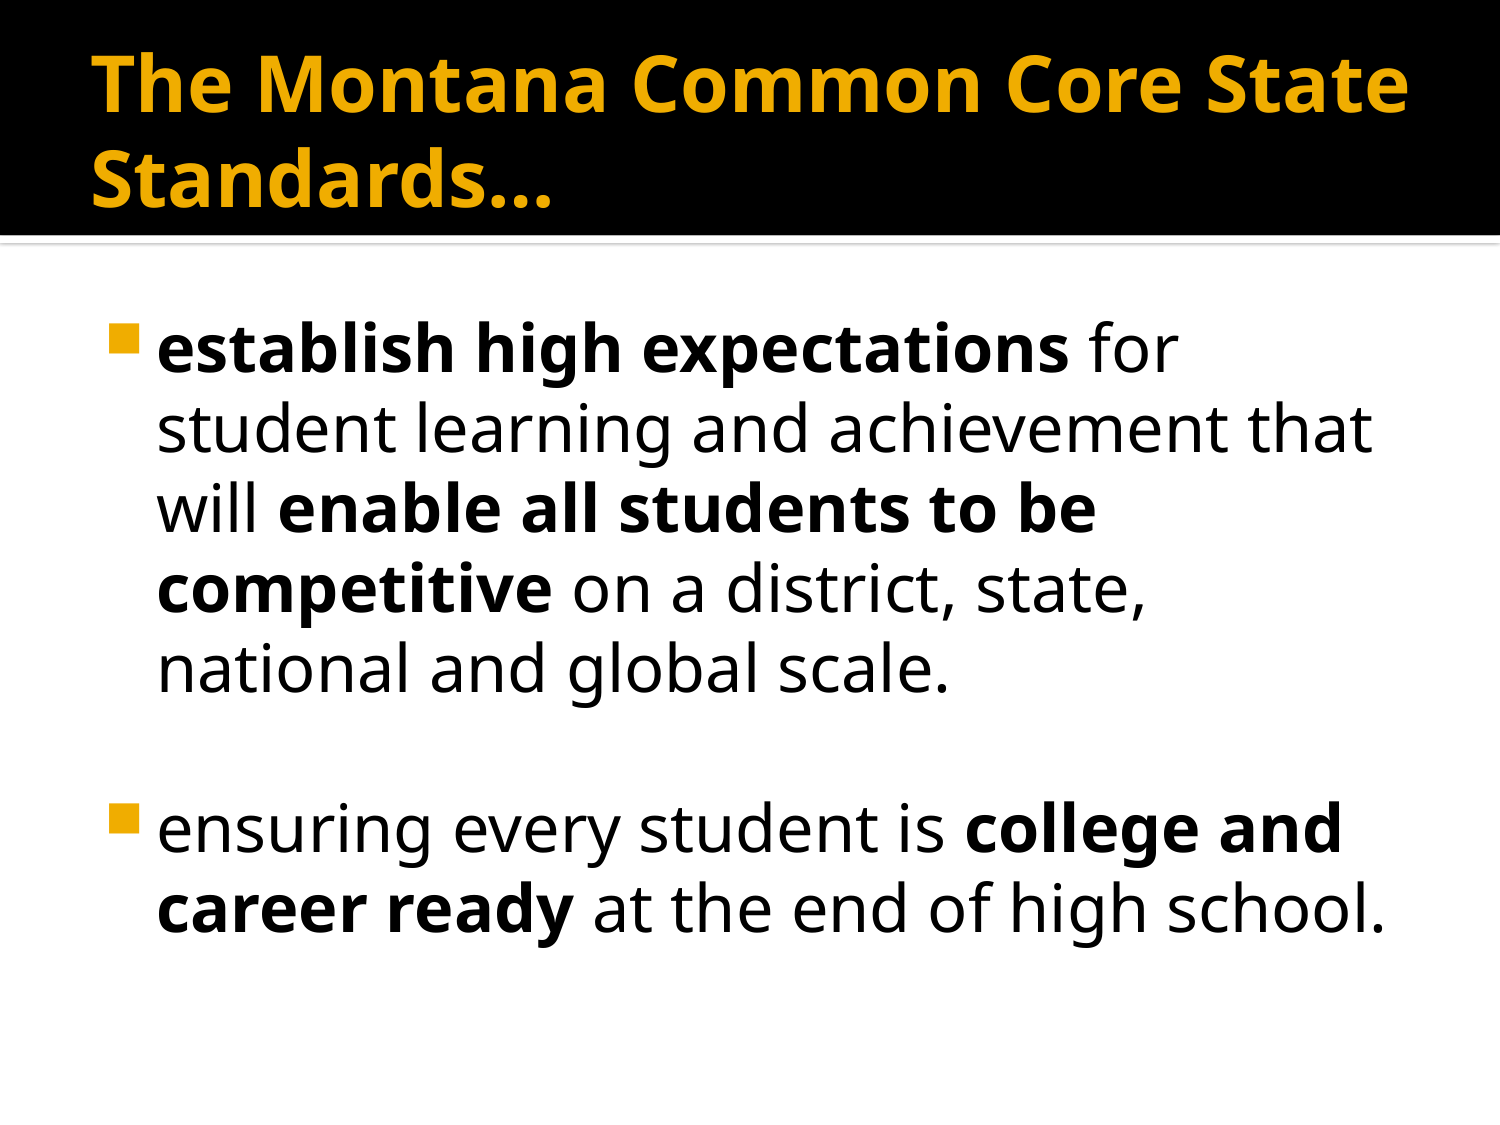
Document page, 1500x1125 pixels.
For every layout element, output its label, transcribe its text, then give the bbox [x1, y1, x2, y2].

title The Montana Common Core State Standards… [75, 25, 1425, 231]
list establish high expectations for student learning and achievement that will enable all students to be competitive on a district, state, national and global scale. ensuring every student is college and career ready at the end of high school. [75, 291, 1425, 1050]
